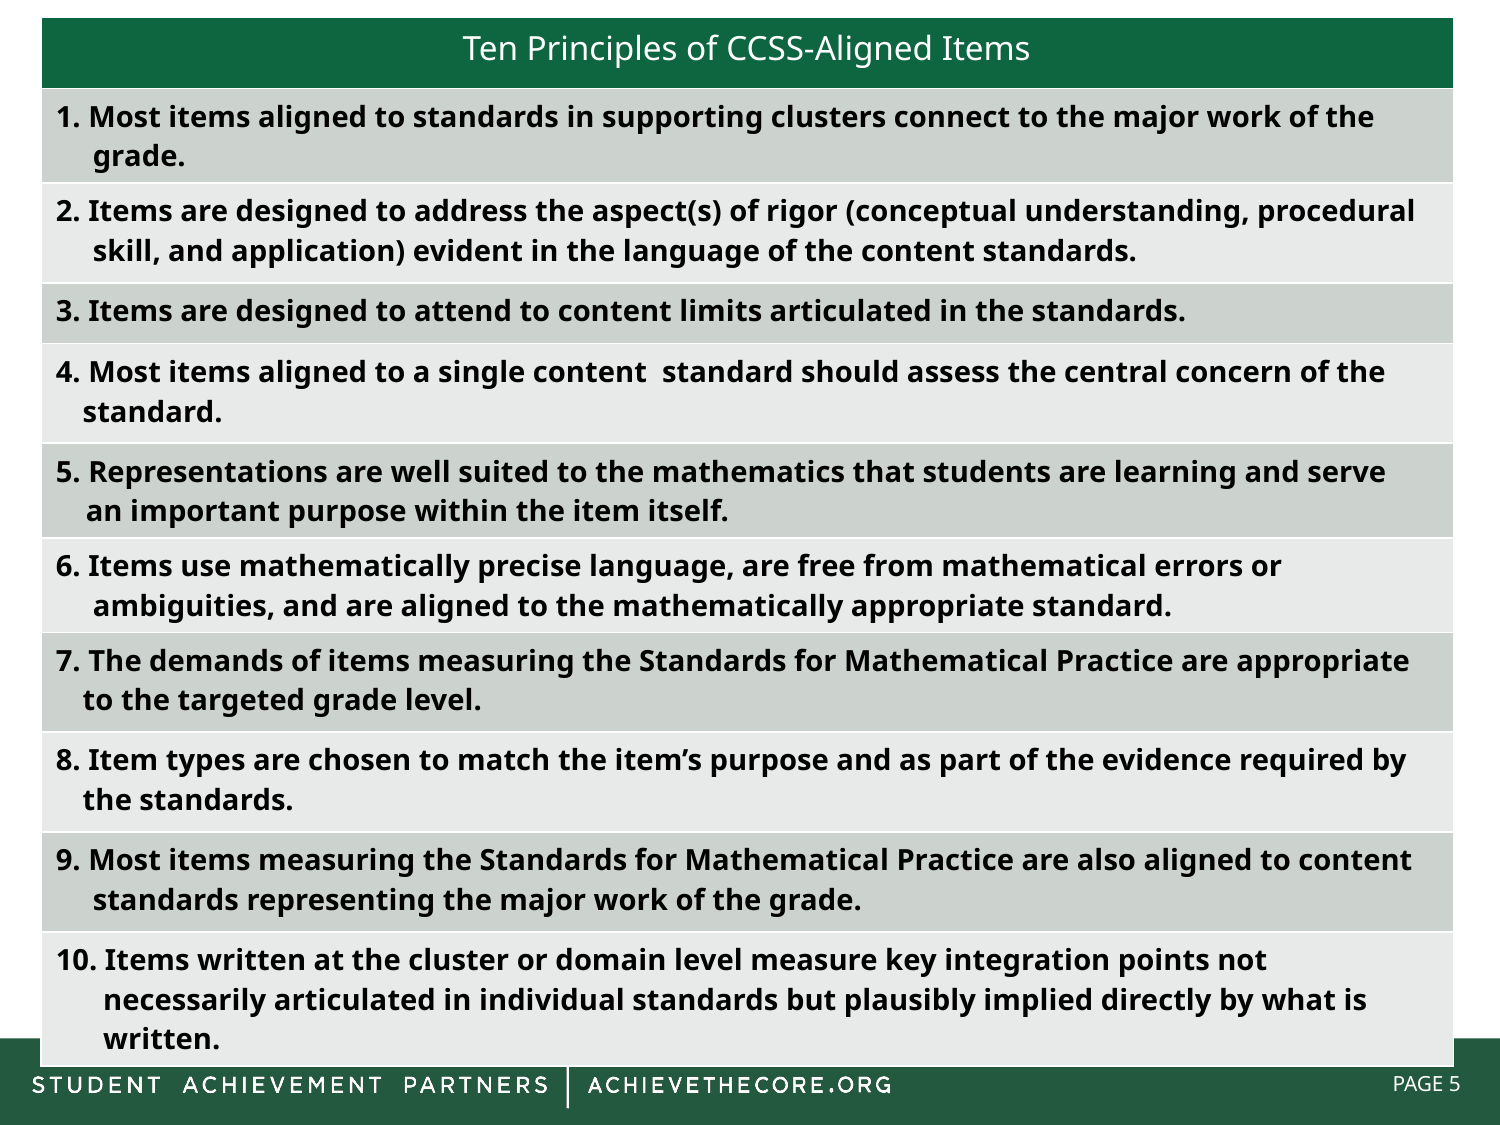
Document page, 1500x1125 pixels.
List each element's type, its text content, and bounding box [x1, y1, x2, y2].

table_cell 9. Most items measuring the Standards for Mathematical Practice are also aligned to content standards representing the major work of the grade. [42, 833, 1453, 931]
table_cell 5. Representations are well suited to the mathematics that students are learning and serve an important purpose within the item itself. [42, 444, 1453, 537]
table_cell 3. Items are designed to attend to content limits articulated in the standards. [42, 284, 1453, 343]
table_cell 8. Item types are chosen to match the item’s purpose and as part of the evidence required by the standards. [42, 733, 1453, 831]
table_cell 1. Most items aligned to standards in supporting clusters connect to the major work of the grade. [42, 89, 1453, 182]
table_cell 7. The demands of items measuring the Standards for Mathematical Practice are appropriate to the targeted grade level. [42, 633, 1453, 731]
table_cell 10. Items written at the cluster or domain level measure key integration points not necessarily articulated in individual standards but plausibly implied directly by what is written. [42, 933, 1453, 1065]
table_cell 6. Items use mathematically precise language, are free from mathematical errors or ambiguities, and are aligned to the mathematically appropriate standard. [42, 539, 1453, 632]
table_cell 4. Most items aligned to a single content standard should assess the central concern of the standard. [42, 344, 1453, 442]
table_header Ten Principles of CCSS-Aligned Items [42, 18, 1453, 88]
table_cell 2. Items are designed to address the aspect(s) of rigor (conceptual understanding, procedural skill, and application) evident in the language of the content standards. [42, 184, 1453, 282]
picture [12, 1055, 911, 1112]
